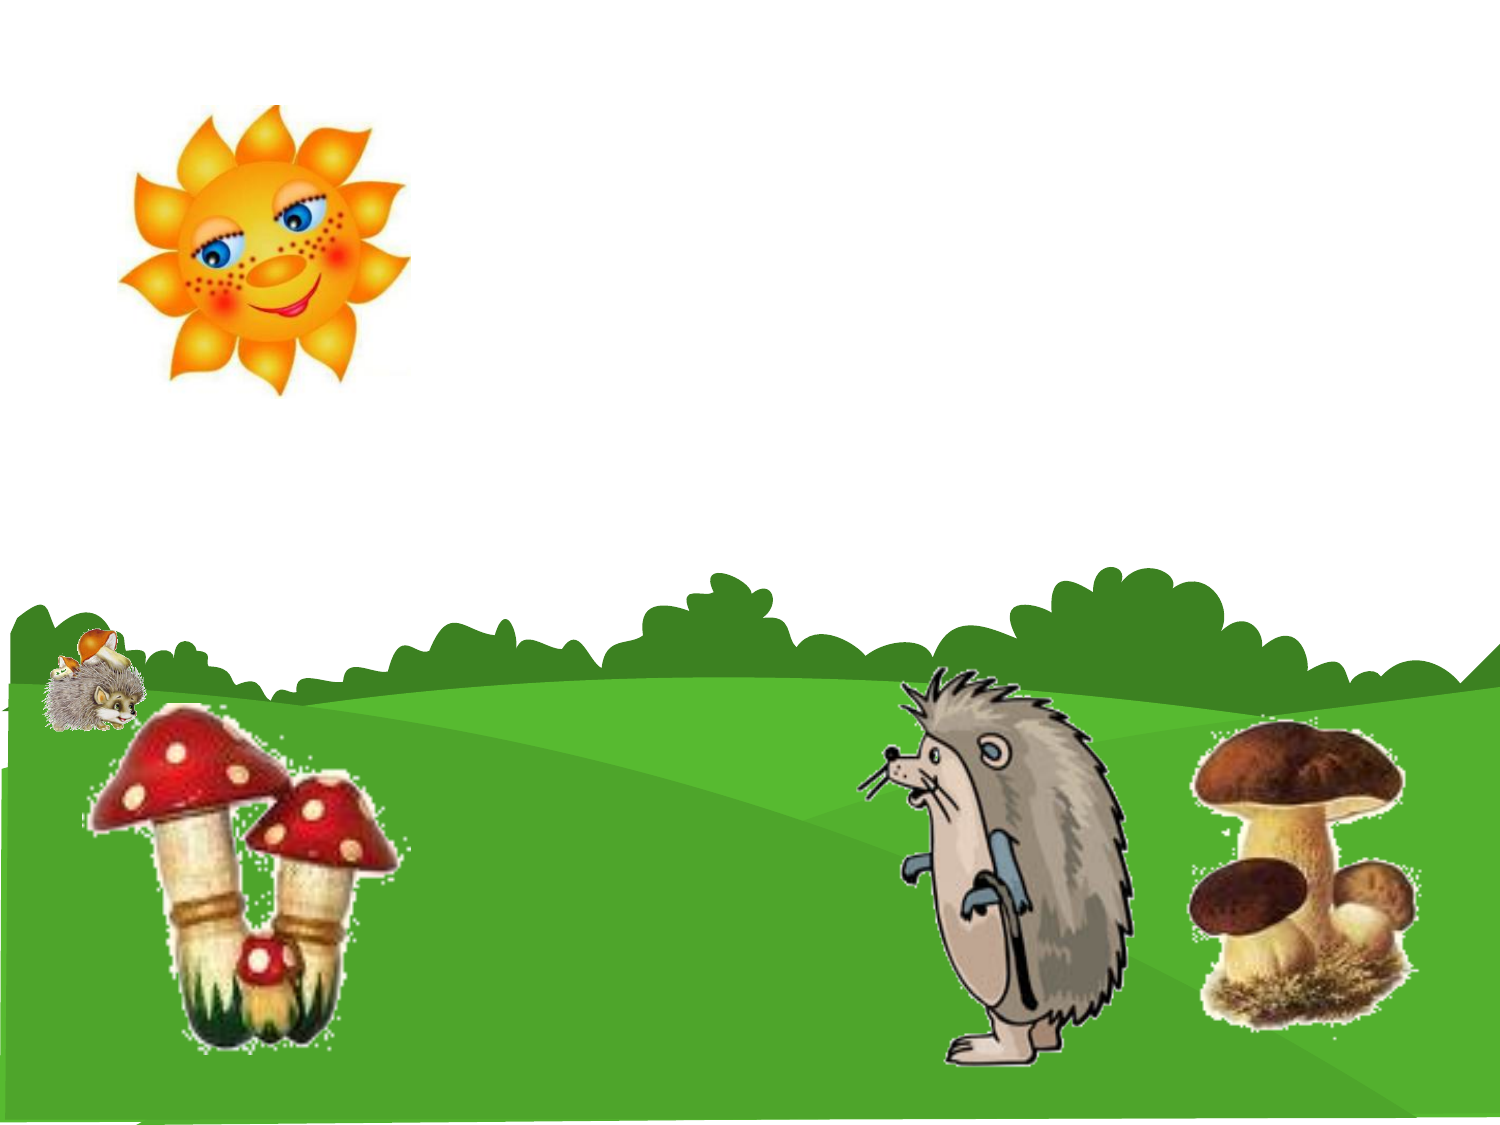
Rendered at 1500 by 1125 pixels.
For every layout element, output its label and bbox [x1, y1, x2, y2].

picture [820, 655, 1454, 1079]
text_box [0, 0, 1500, 1125]
picture [116, 105, 411, 399]
picture [34, 620, 411, 1055]
